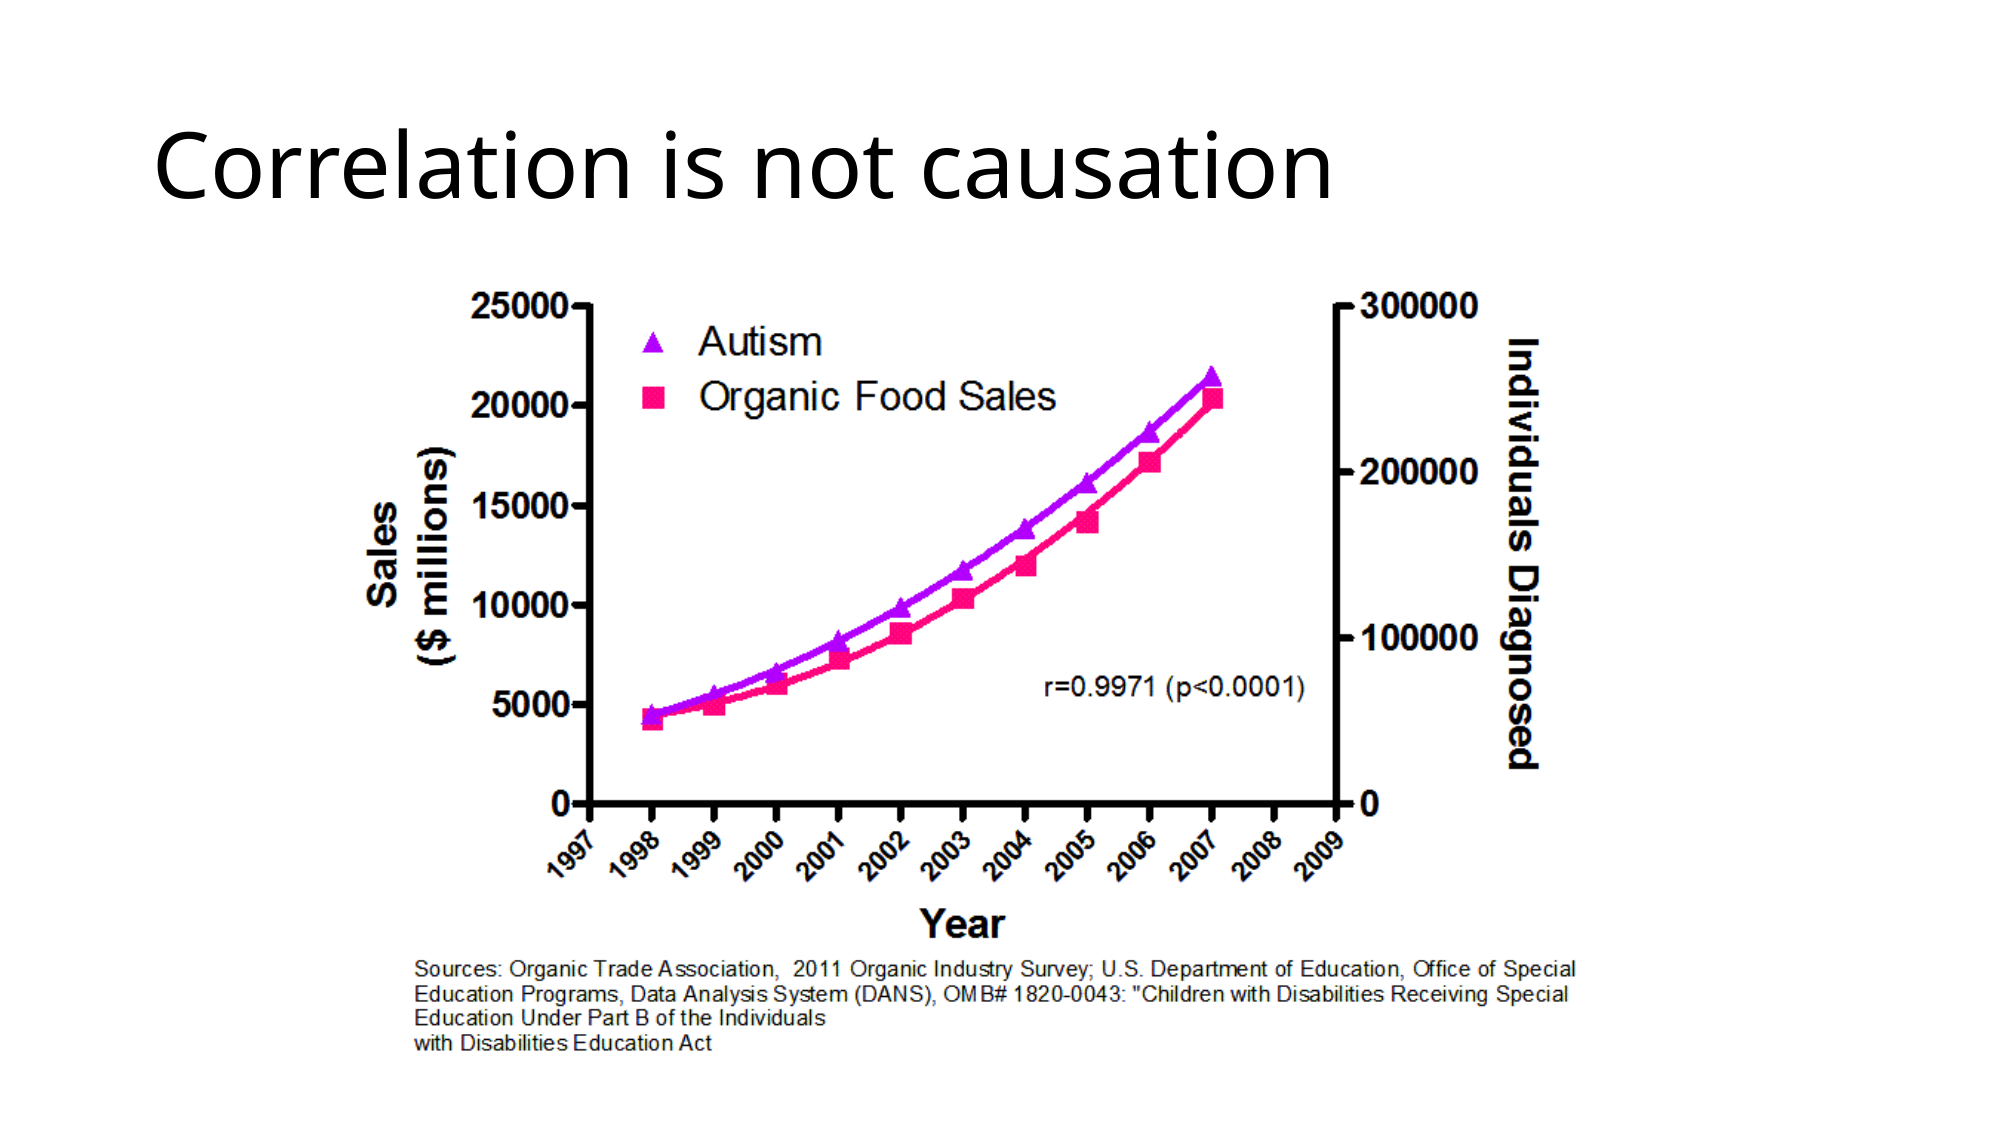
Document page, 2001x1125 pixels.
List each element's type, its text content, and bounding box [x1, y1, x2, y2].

title Correlation is not causation [137, 59, 1863, 278]
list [324, 209, 1607, 1076]
